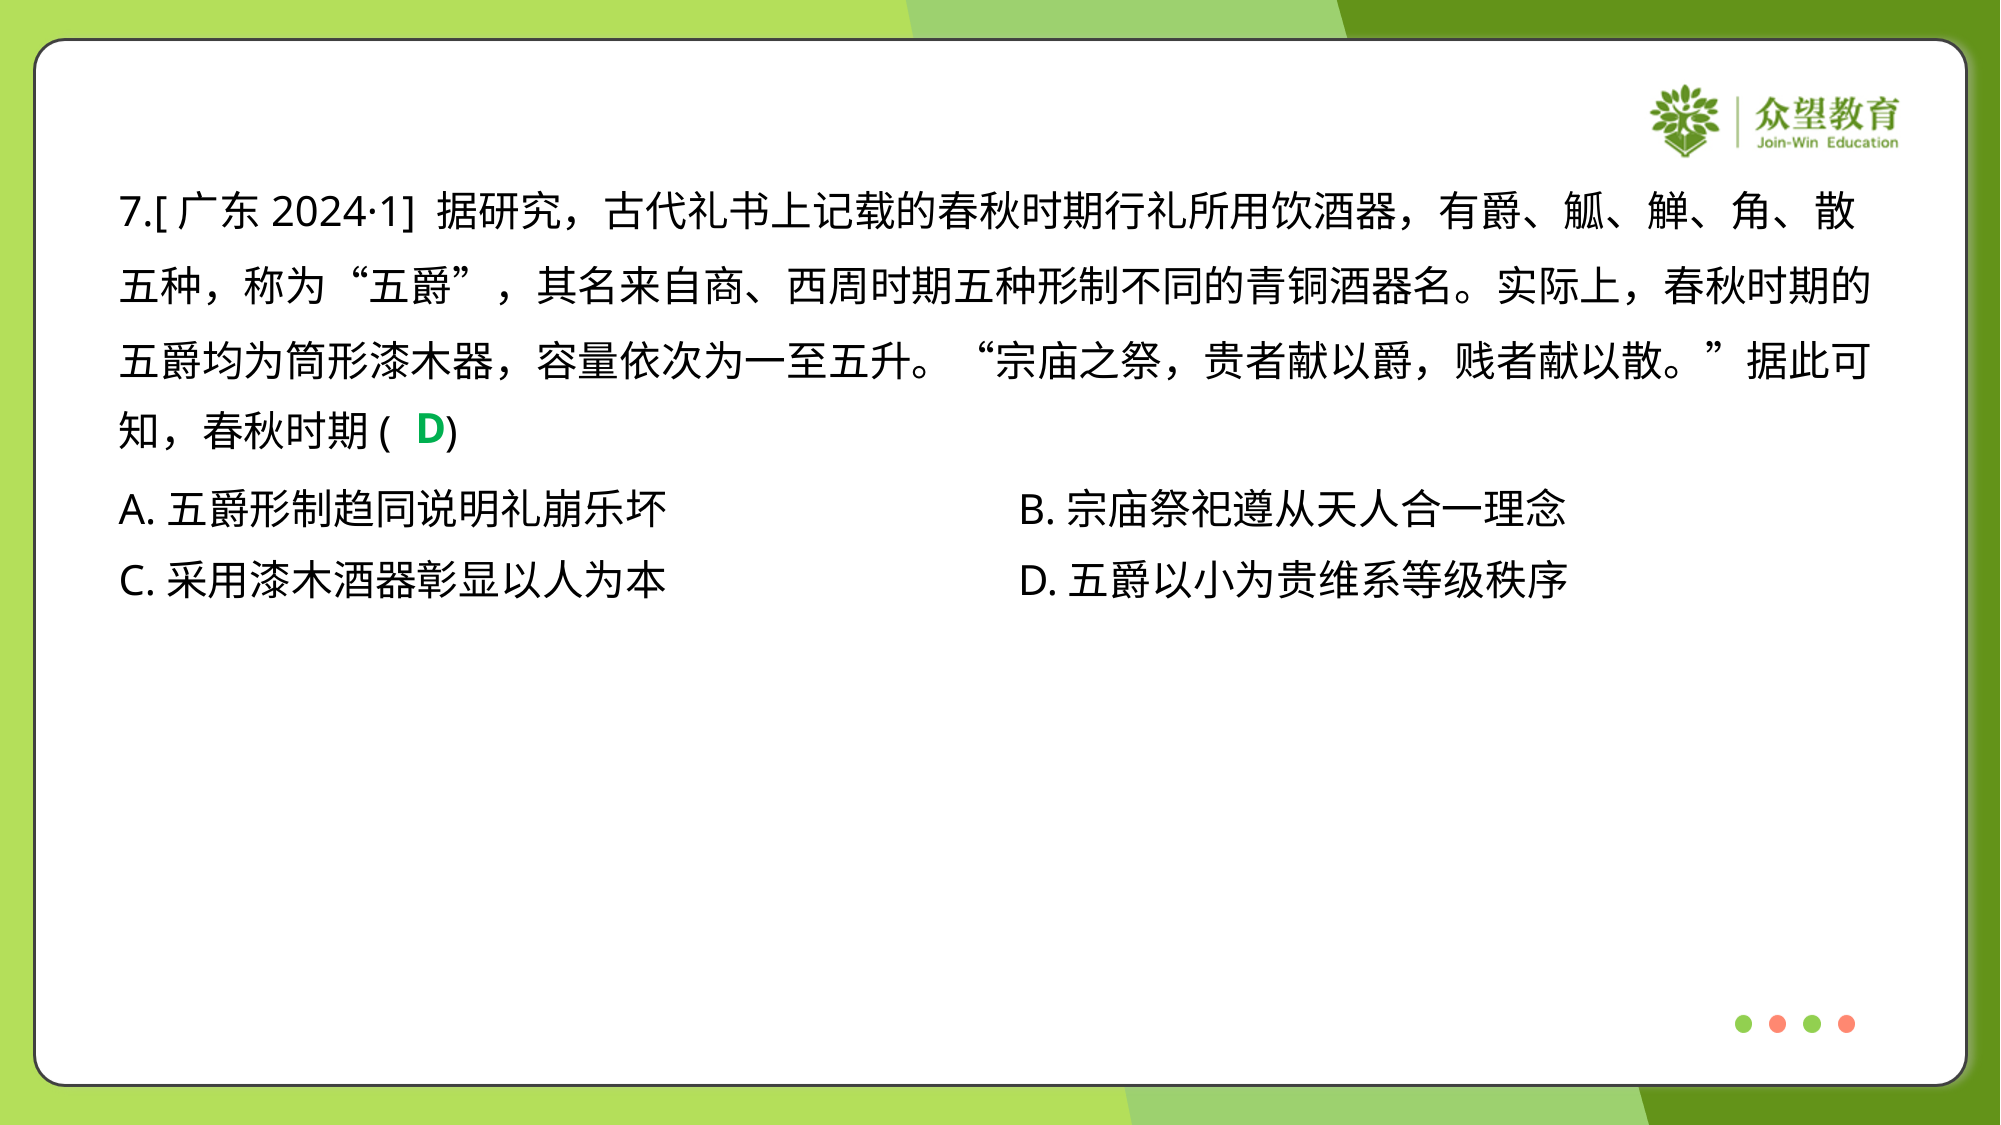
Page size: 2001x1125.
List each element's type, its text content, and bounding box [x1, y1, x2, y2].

text_box D [399, 381, 463, 446]
text_box A.五爵形制趋同说明礼崩乐坏 B.宗庙祭祀遵从天人合一理念 C.采用漆木酒器彰显以人为本 D.五爵以小为贵维系等级秩序 [118, 457, 1883, 597]
text_box 7.[广东2024·1] 据研究，古代礼书上记载的春秋时期行礼所用饮酒器，有爵、觚、觯、角、散 五种，称为“五爵”，其名来自商、西周时期五种形制不同的青铜酒器名。实际上，春秋时期的 五爵均为筒形漆木器，容量依次为一至五升。“宗庙之祭，贵者献以爵，贱者献以散。”据此可 知，春秋时期( ) [118, 159, 1883, 448]
picture [0, 0, 2000, 1125]
